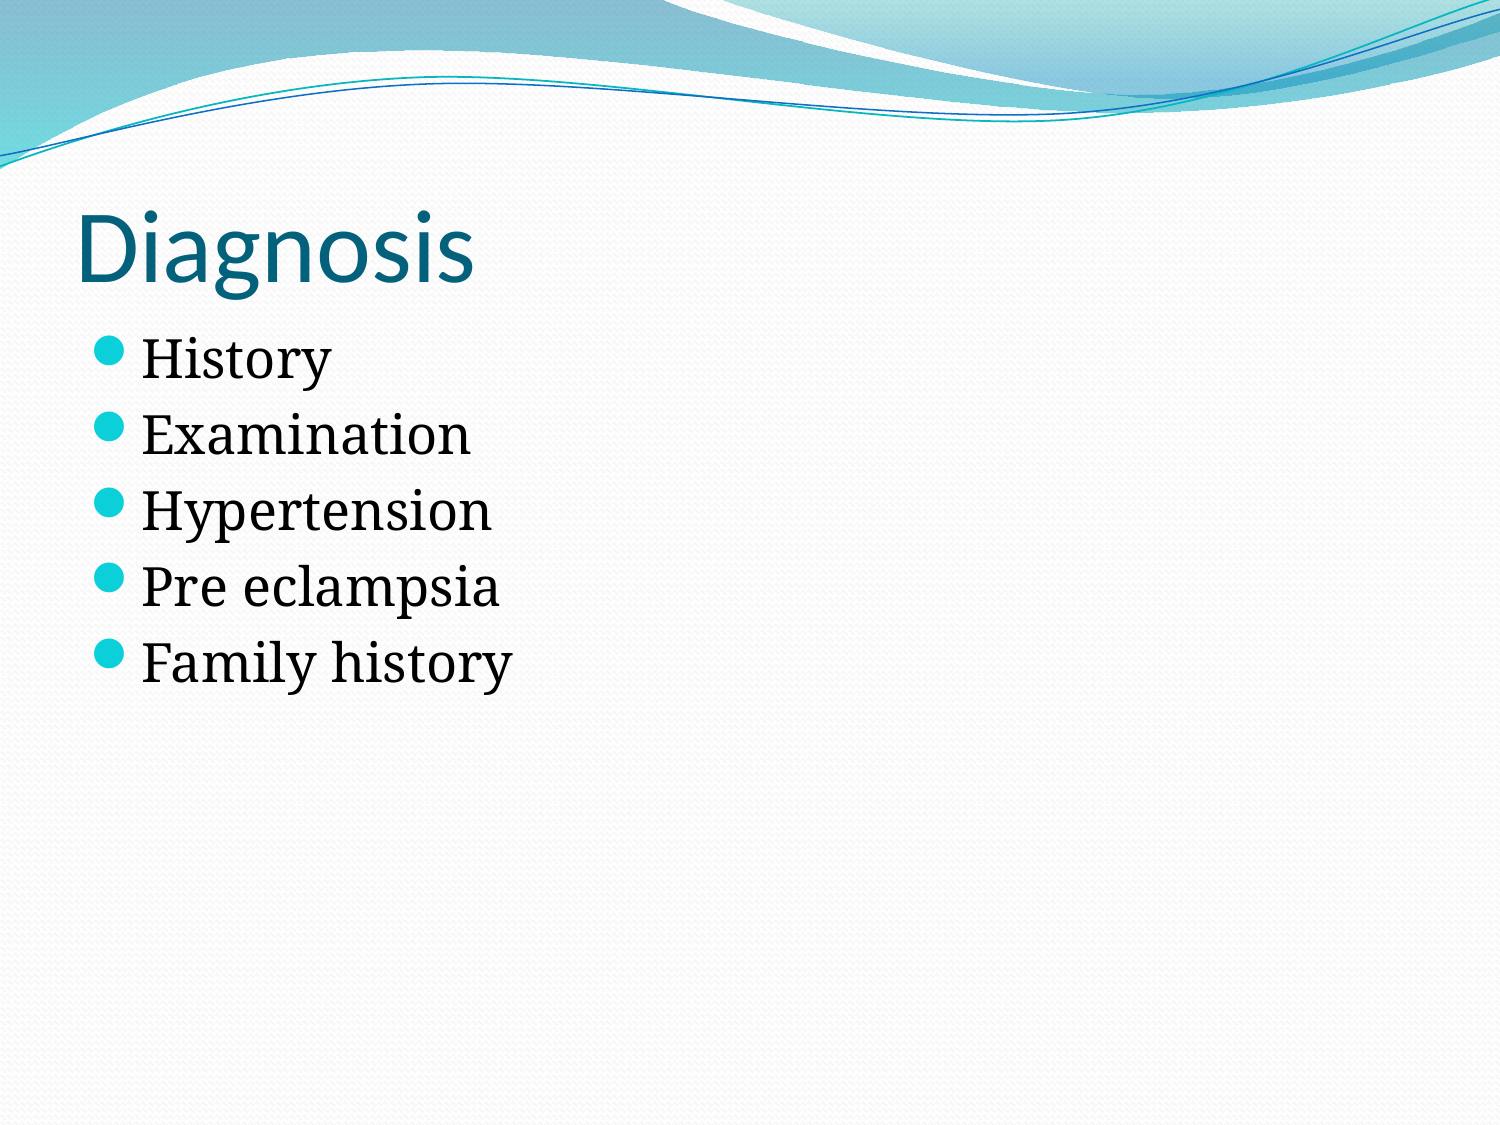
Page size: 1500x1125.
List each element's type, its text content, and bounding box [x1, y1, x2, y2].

list History Examination Hypertension Pre eclampsia Family history [75, 317, 1425, 1038]
title Diagnosis [75, 115, 1425, 303]
